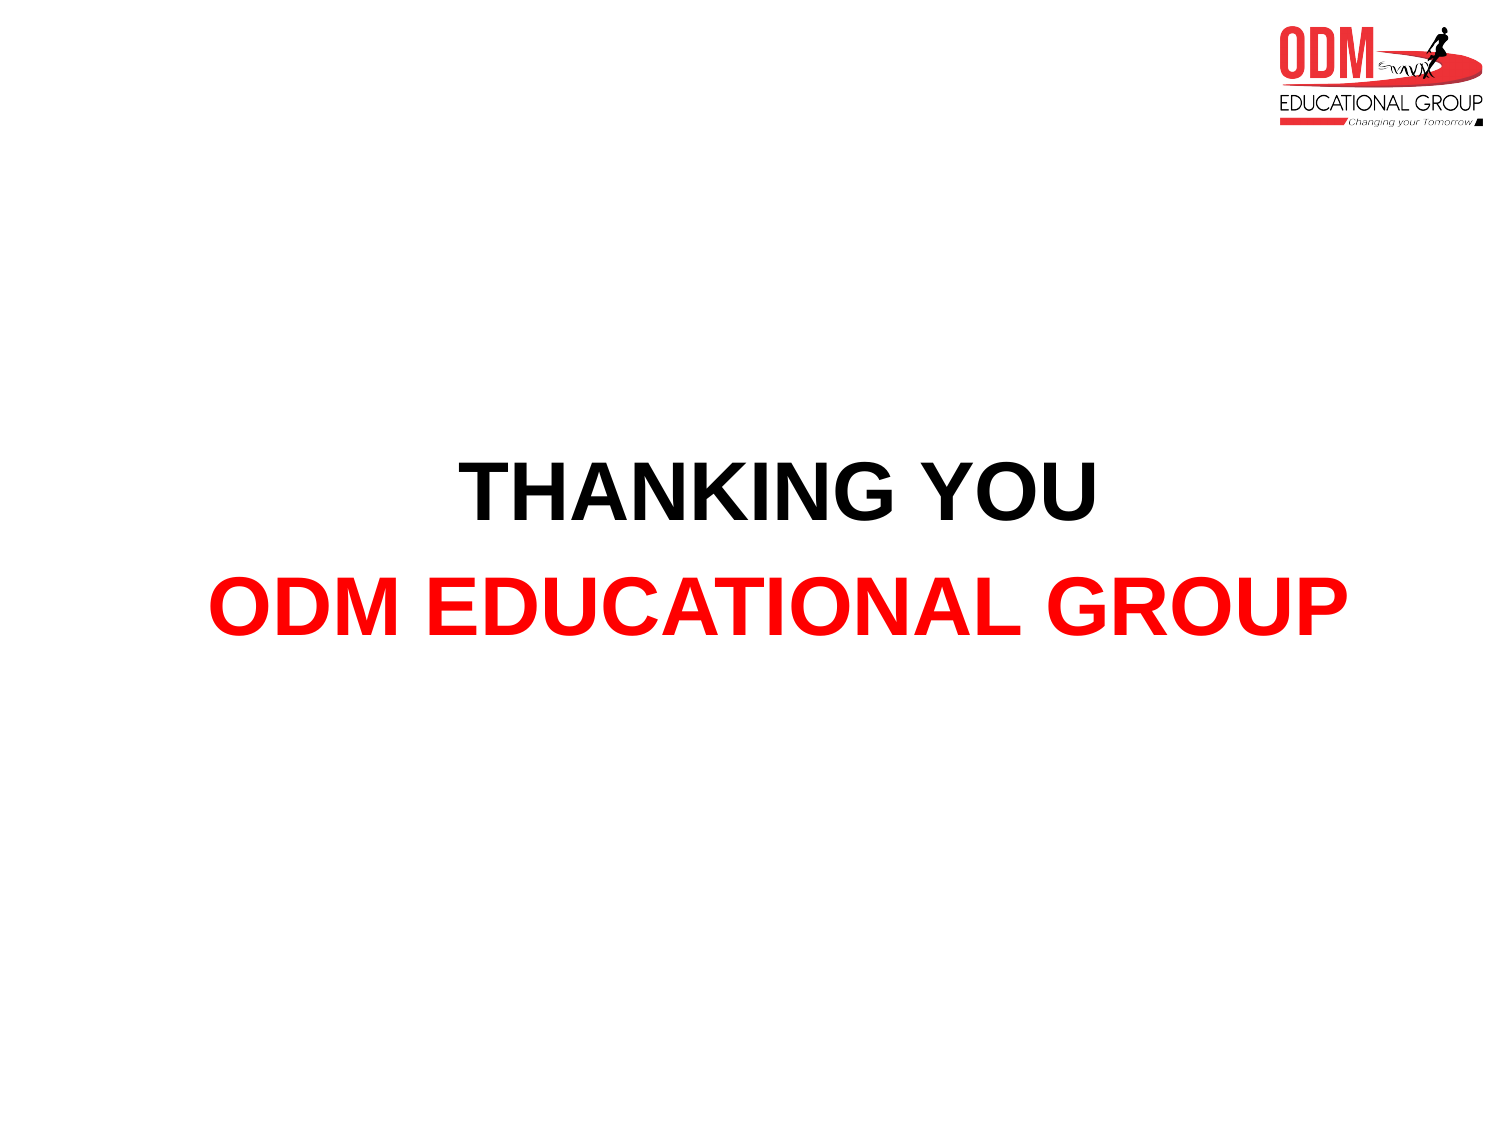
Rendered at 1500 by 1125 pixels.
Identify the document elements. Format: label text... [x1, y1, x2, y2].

text_box THANKING YOU ODM EDUCATIONAL GROUP [101, 262, 1382, 847]
picture [1280, 26, 1483, 127]
